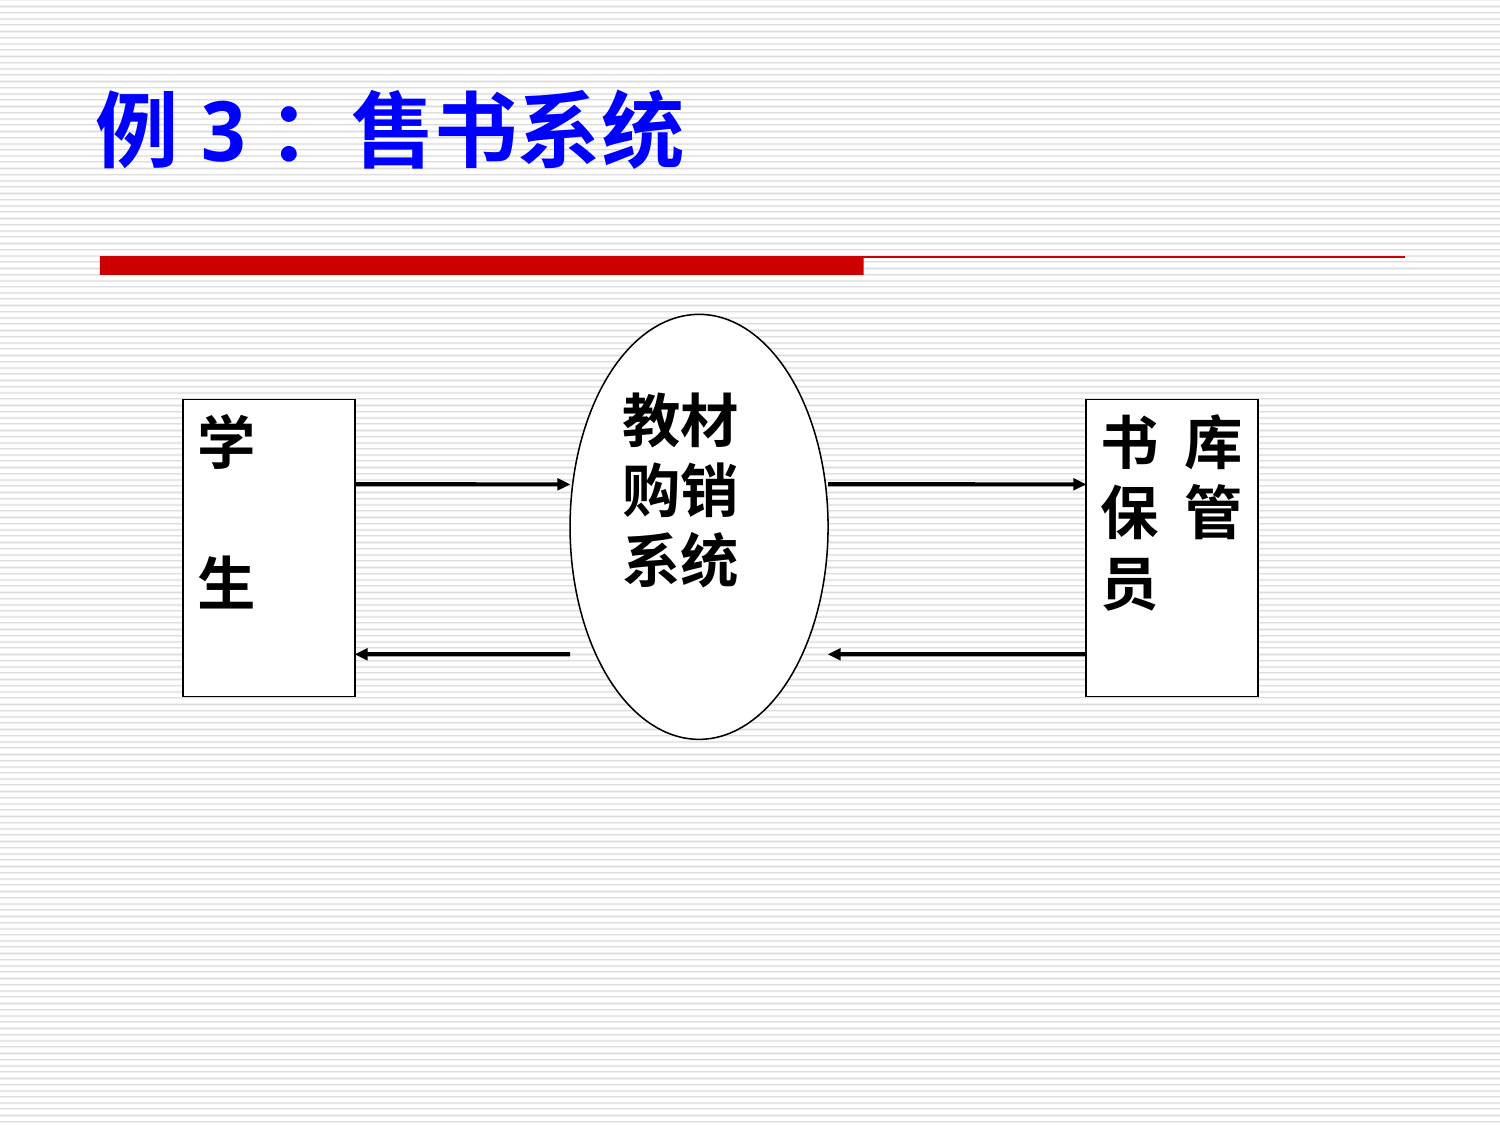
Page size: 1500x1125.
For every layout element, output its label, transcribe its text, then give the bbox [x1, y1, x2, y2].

text_box 例3：售书系统 [80, 82, 700, 188]
picture [0, 0, 1500, 1125]
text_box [182, 314, 1259, 740]
